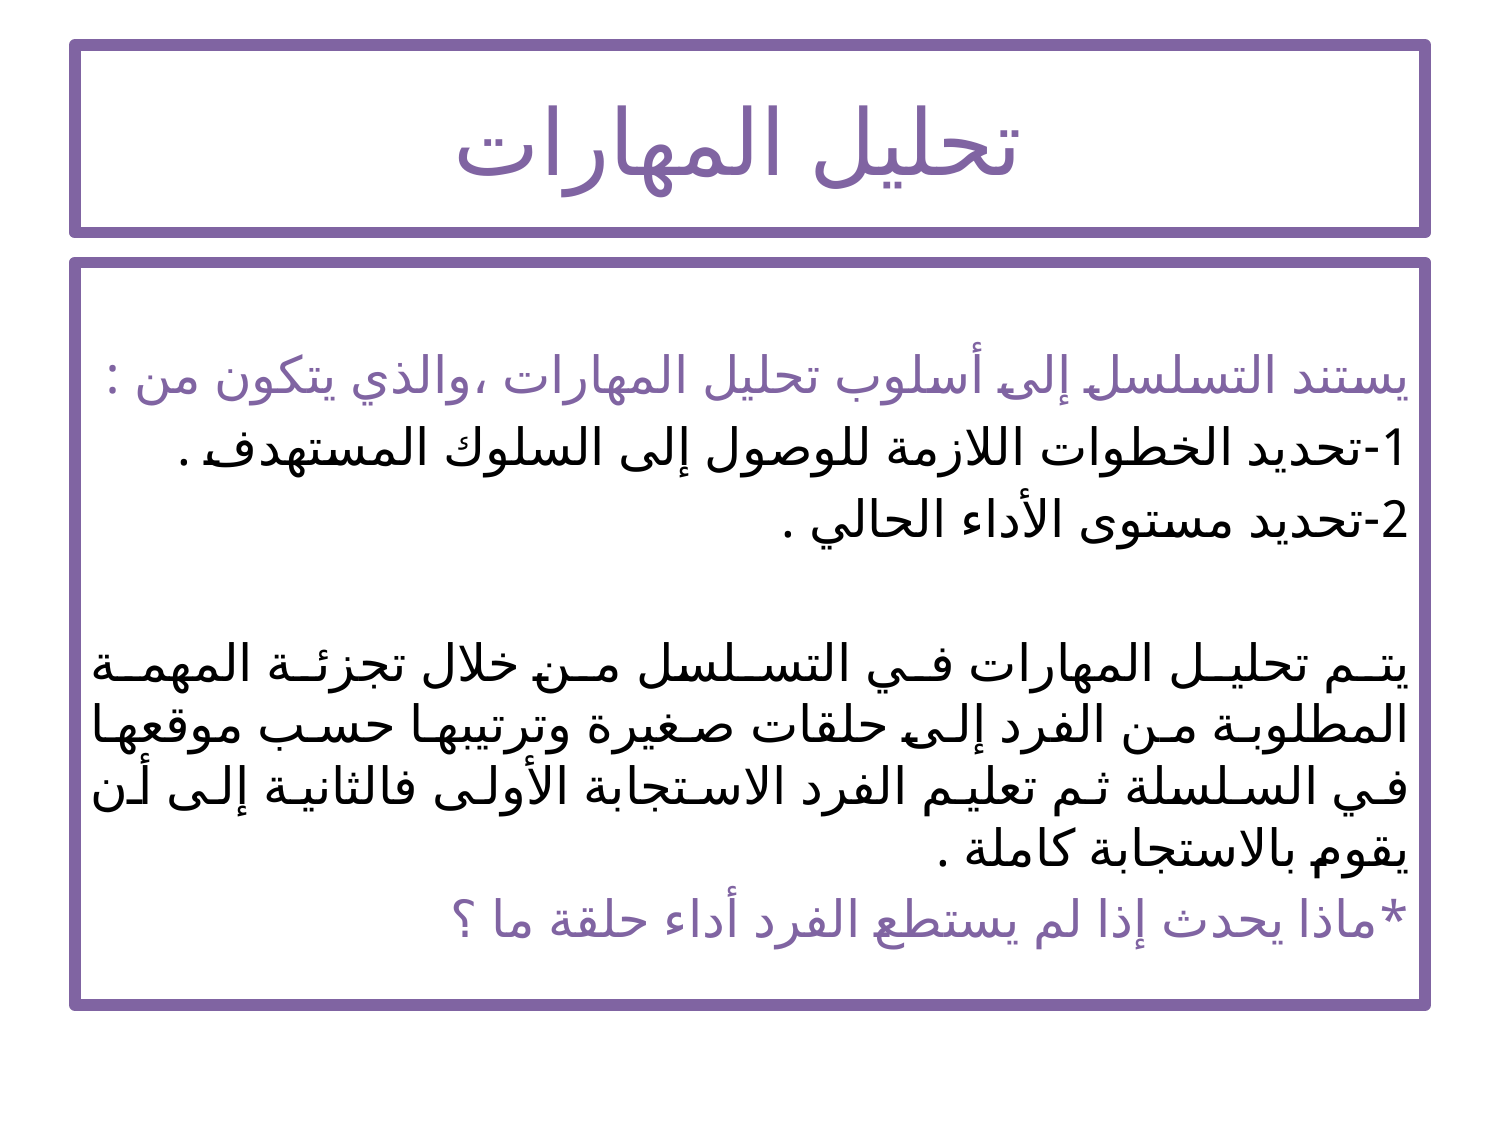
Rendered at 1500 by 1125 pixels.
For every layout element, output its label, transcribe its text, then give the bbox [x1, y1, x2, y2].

title تحليل المهارات [75, 45, 1425, 233]
list يستند التسلسل إلى أسلوب تحليل المهارات ،والذي يتكون من : 1-تحديد الخطوات اللازمة للوصول إلى السلوك المستهدف . 2-تحديد مستوى الأداء الحالي . يتم تحليل المهارات في التسلسل من خلال تجزئة المهمة المطلوبة من الفرد إلى حلقات صغيرة وترتيبها حسب موقعها في السلسلة ثم تعليم الفرد الاستجابة الأولى فالثانية إلى أن يقوم بالاستجابة كاملة . *ماذا يحدث إذا لم يستطع الفرد أداء حلقة ما ؟ [75, 262, 1425, 1005]
